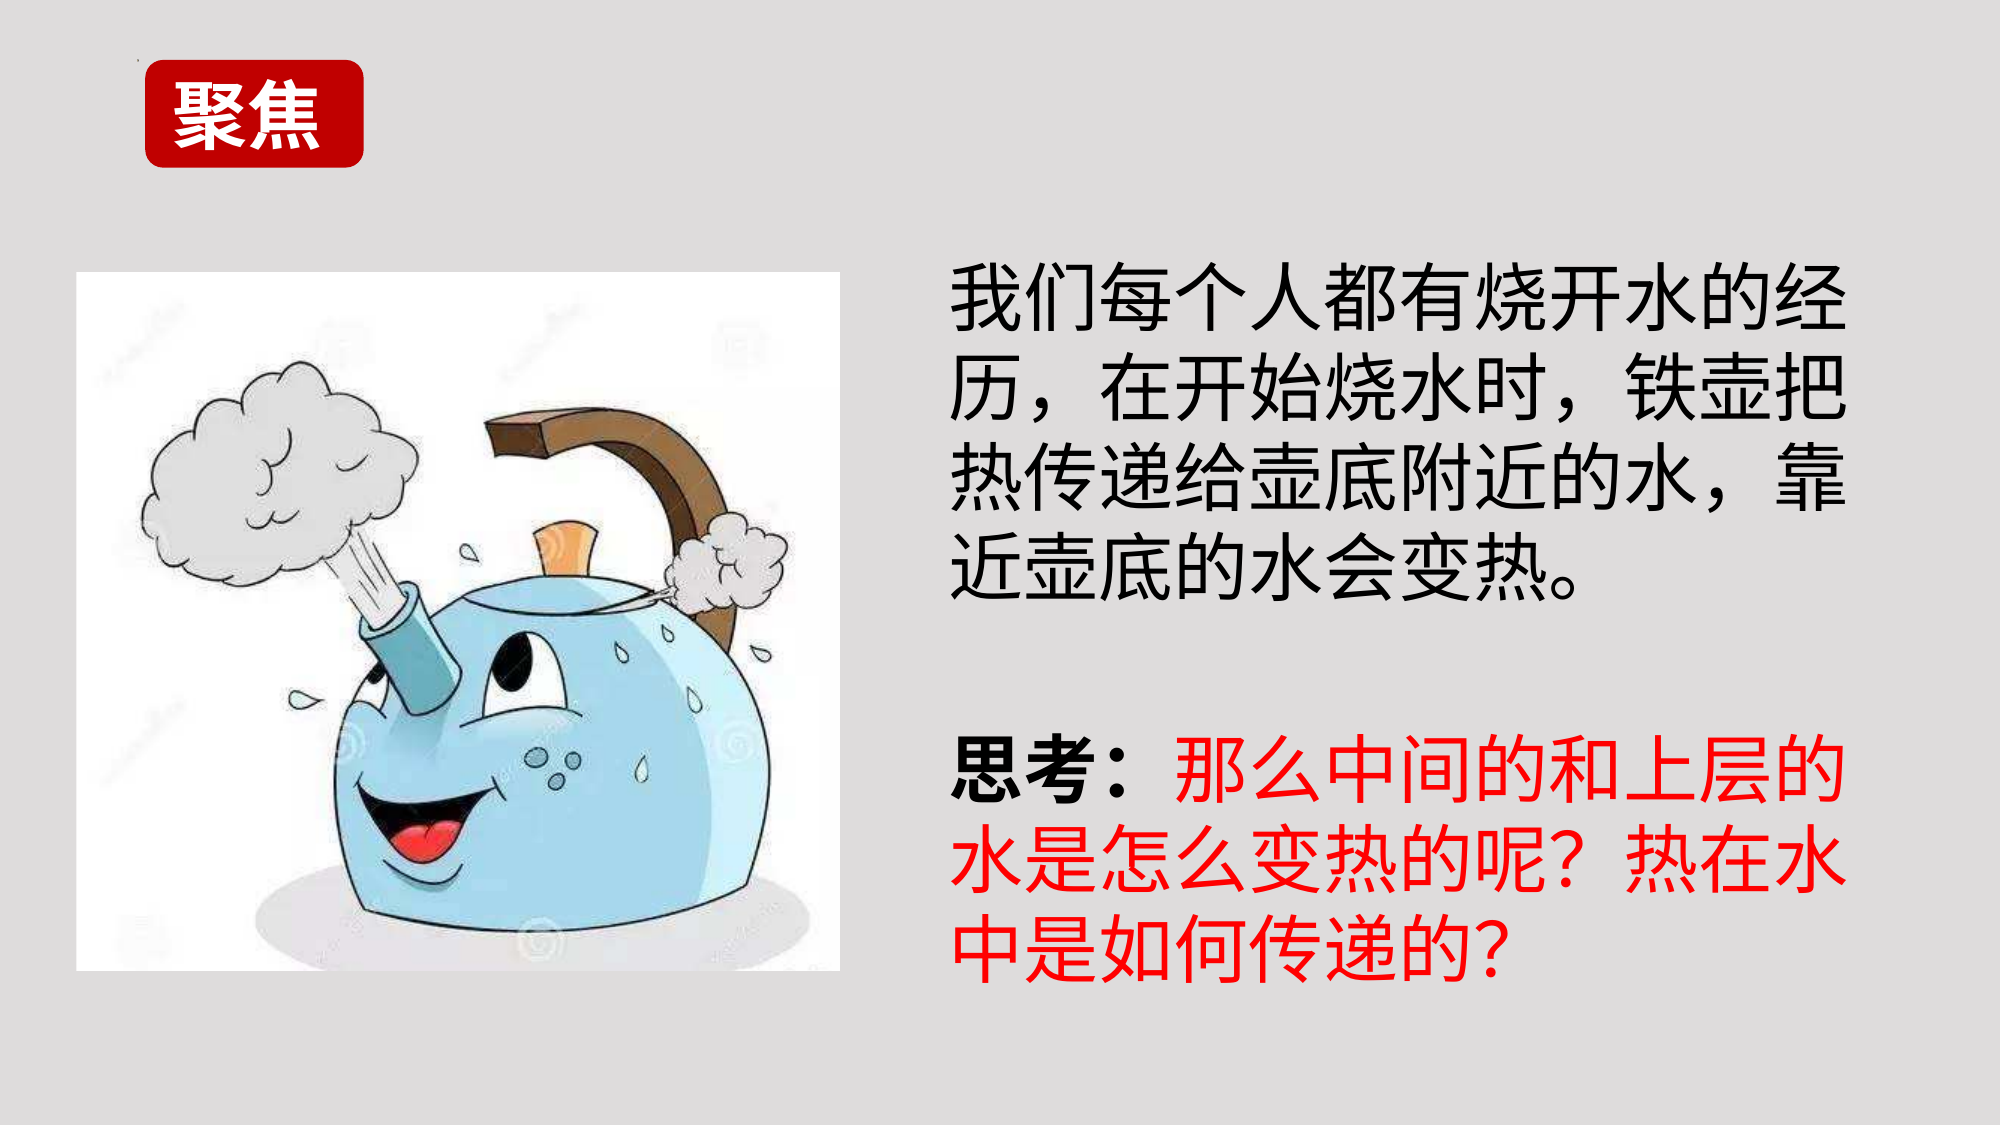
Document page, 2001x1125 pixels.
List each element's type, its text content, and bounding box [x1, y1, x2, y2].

text_box 思考：那么中间的和上层的水是怎么变热的呢？热在水中是如何传递的？ [934, 714, 1924, 1090]
text_box 我们每个人都有烧开水的经历，在开始烧水时，铁壶把热传递给壶底附近的水，靠近壶底的水会变热。 [934, 243, 1924, 618]
picture [76, 272, 840, 971]
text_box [145, 59, 364, 168]
